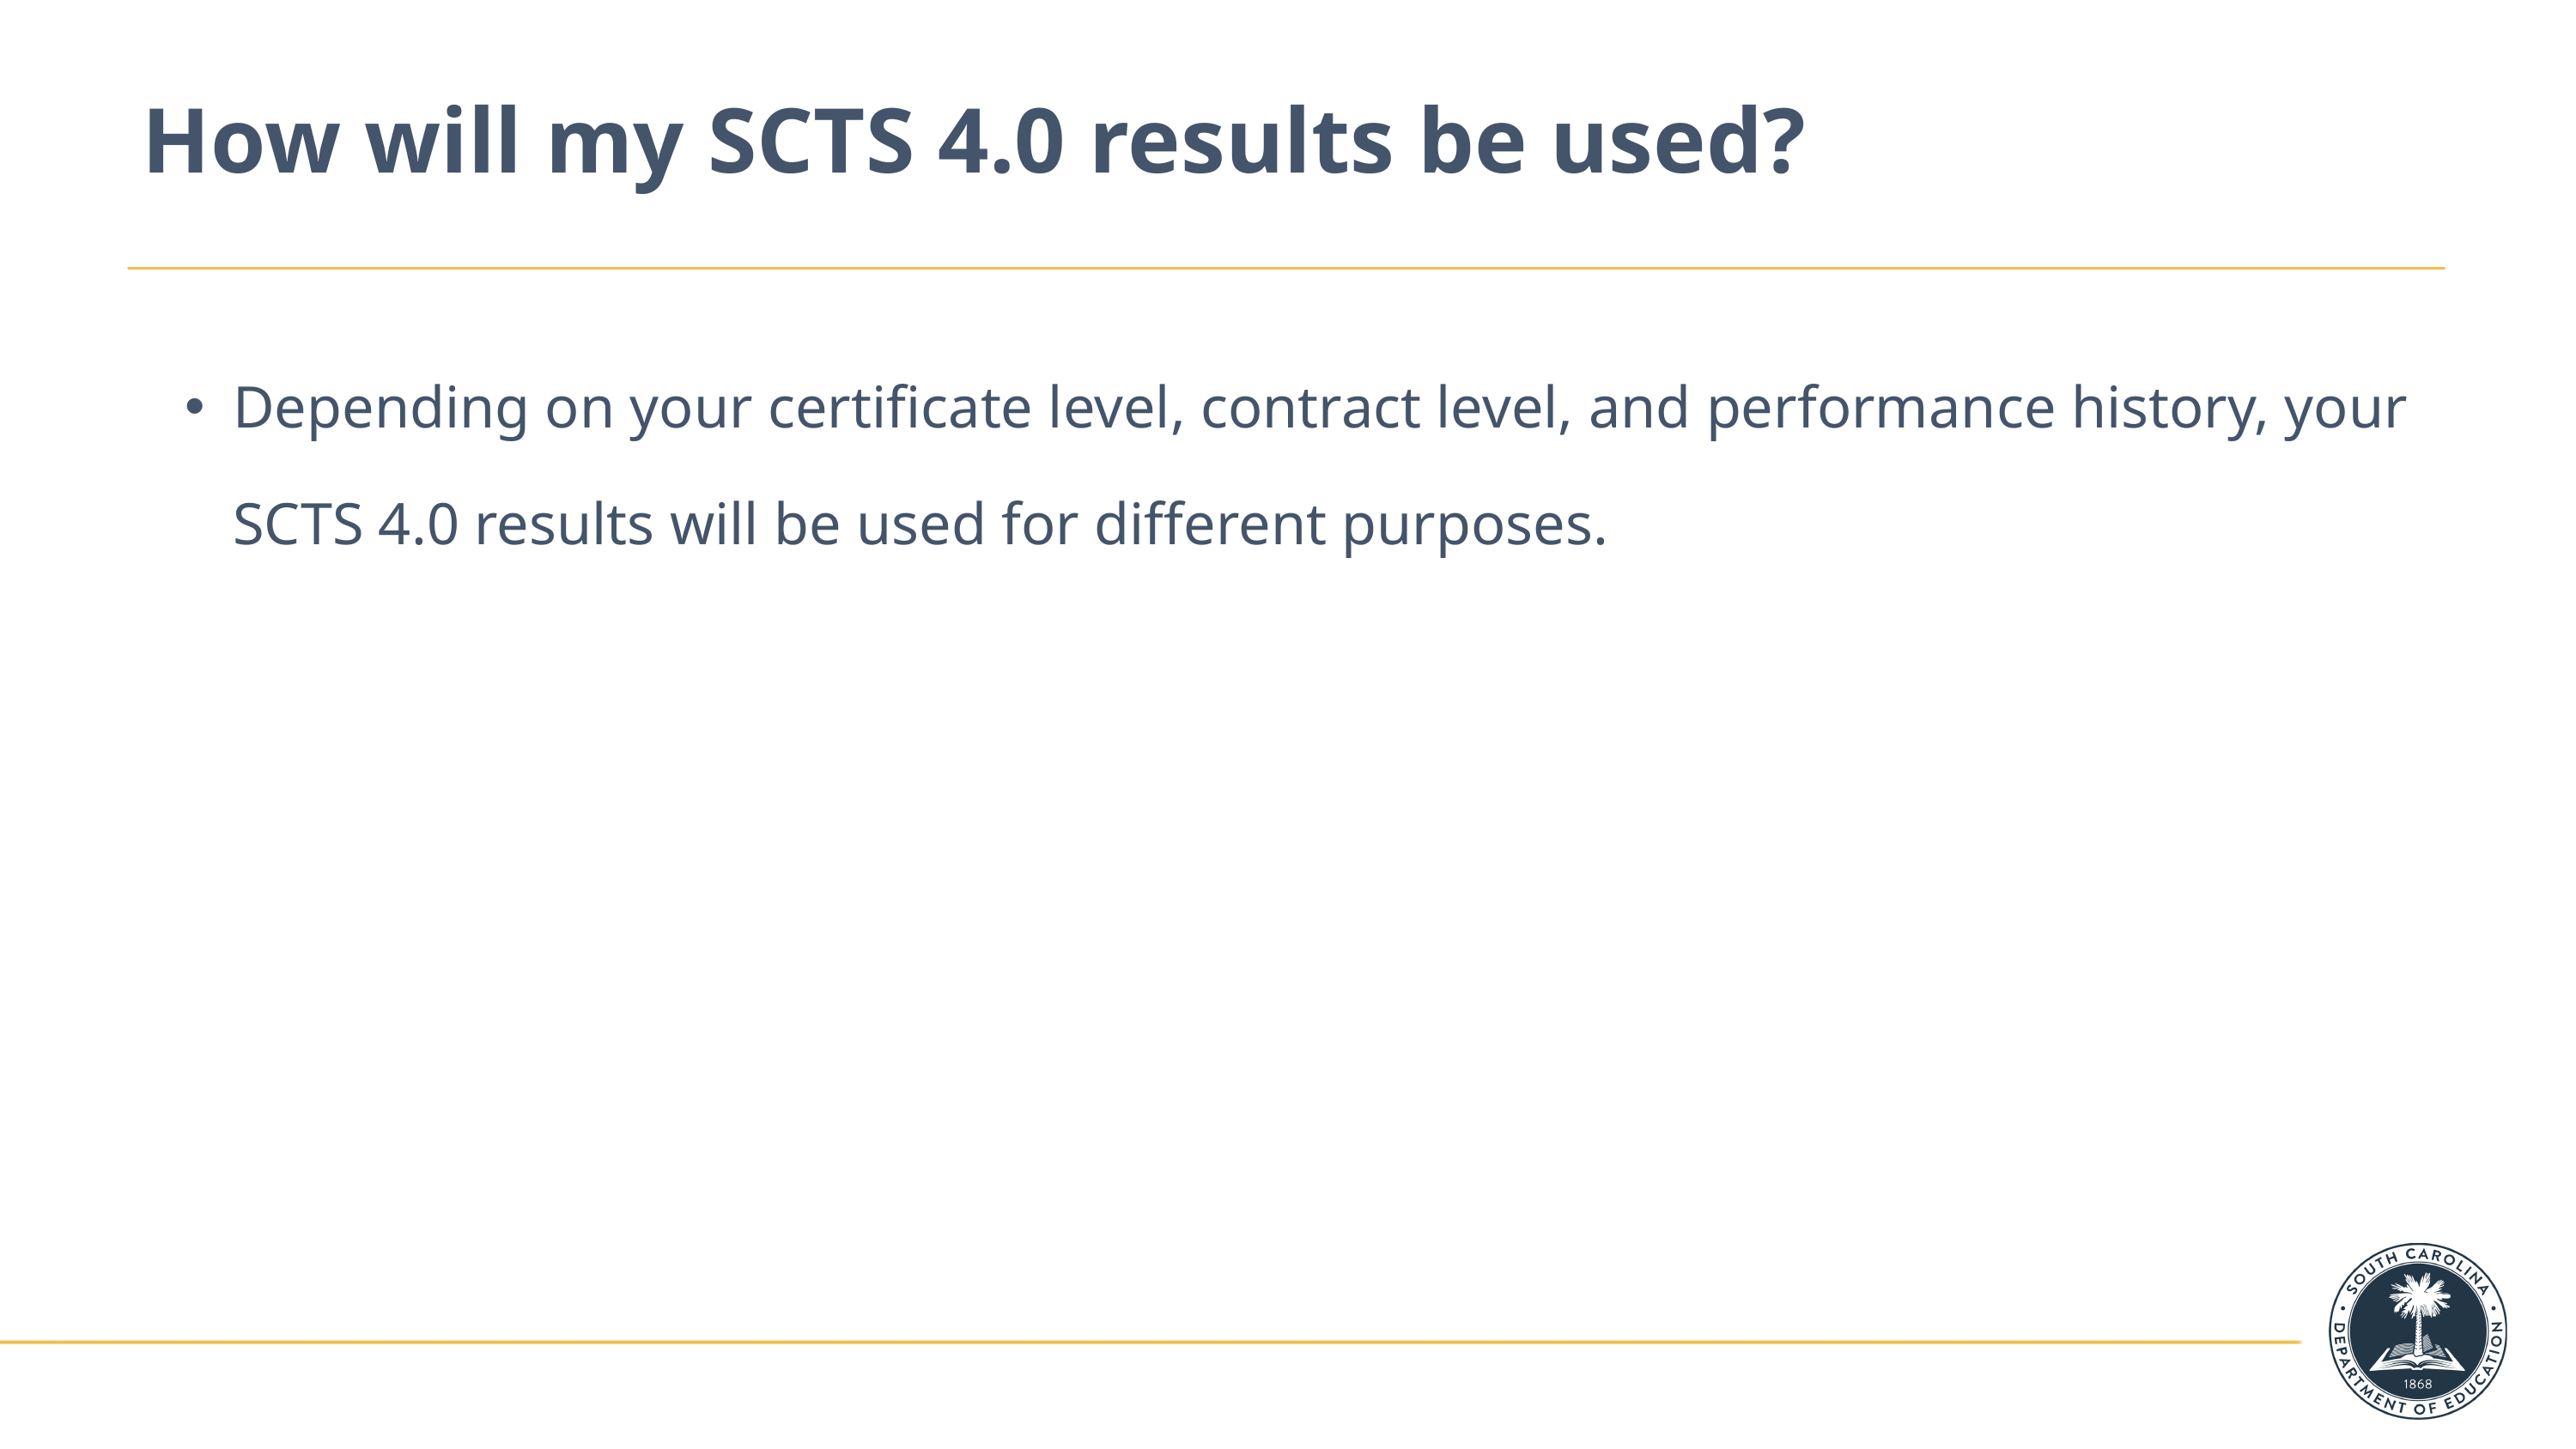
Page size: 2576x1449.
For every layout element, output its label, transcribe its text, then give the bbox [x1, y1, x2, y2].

list Depending on your certificate level, contract level, and performance history, your SCTS 4.0 results will be used for different purposes. [172, 316, 2440, 1213]
title How will my SCTS 4.0 results be used? [129, 76, 2440, 232]
picture [2329, 1243, 2507, 1420]
